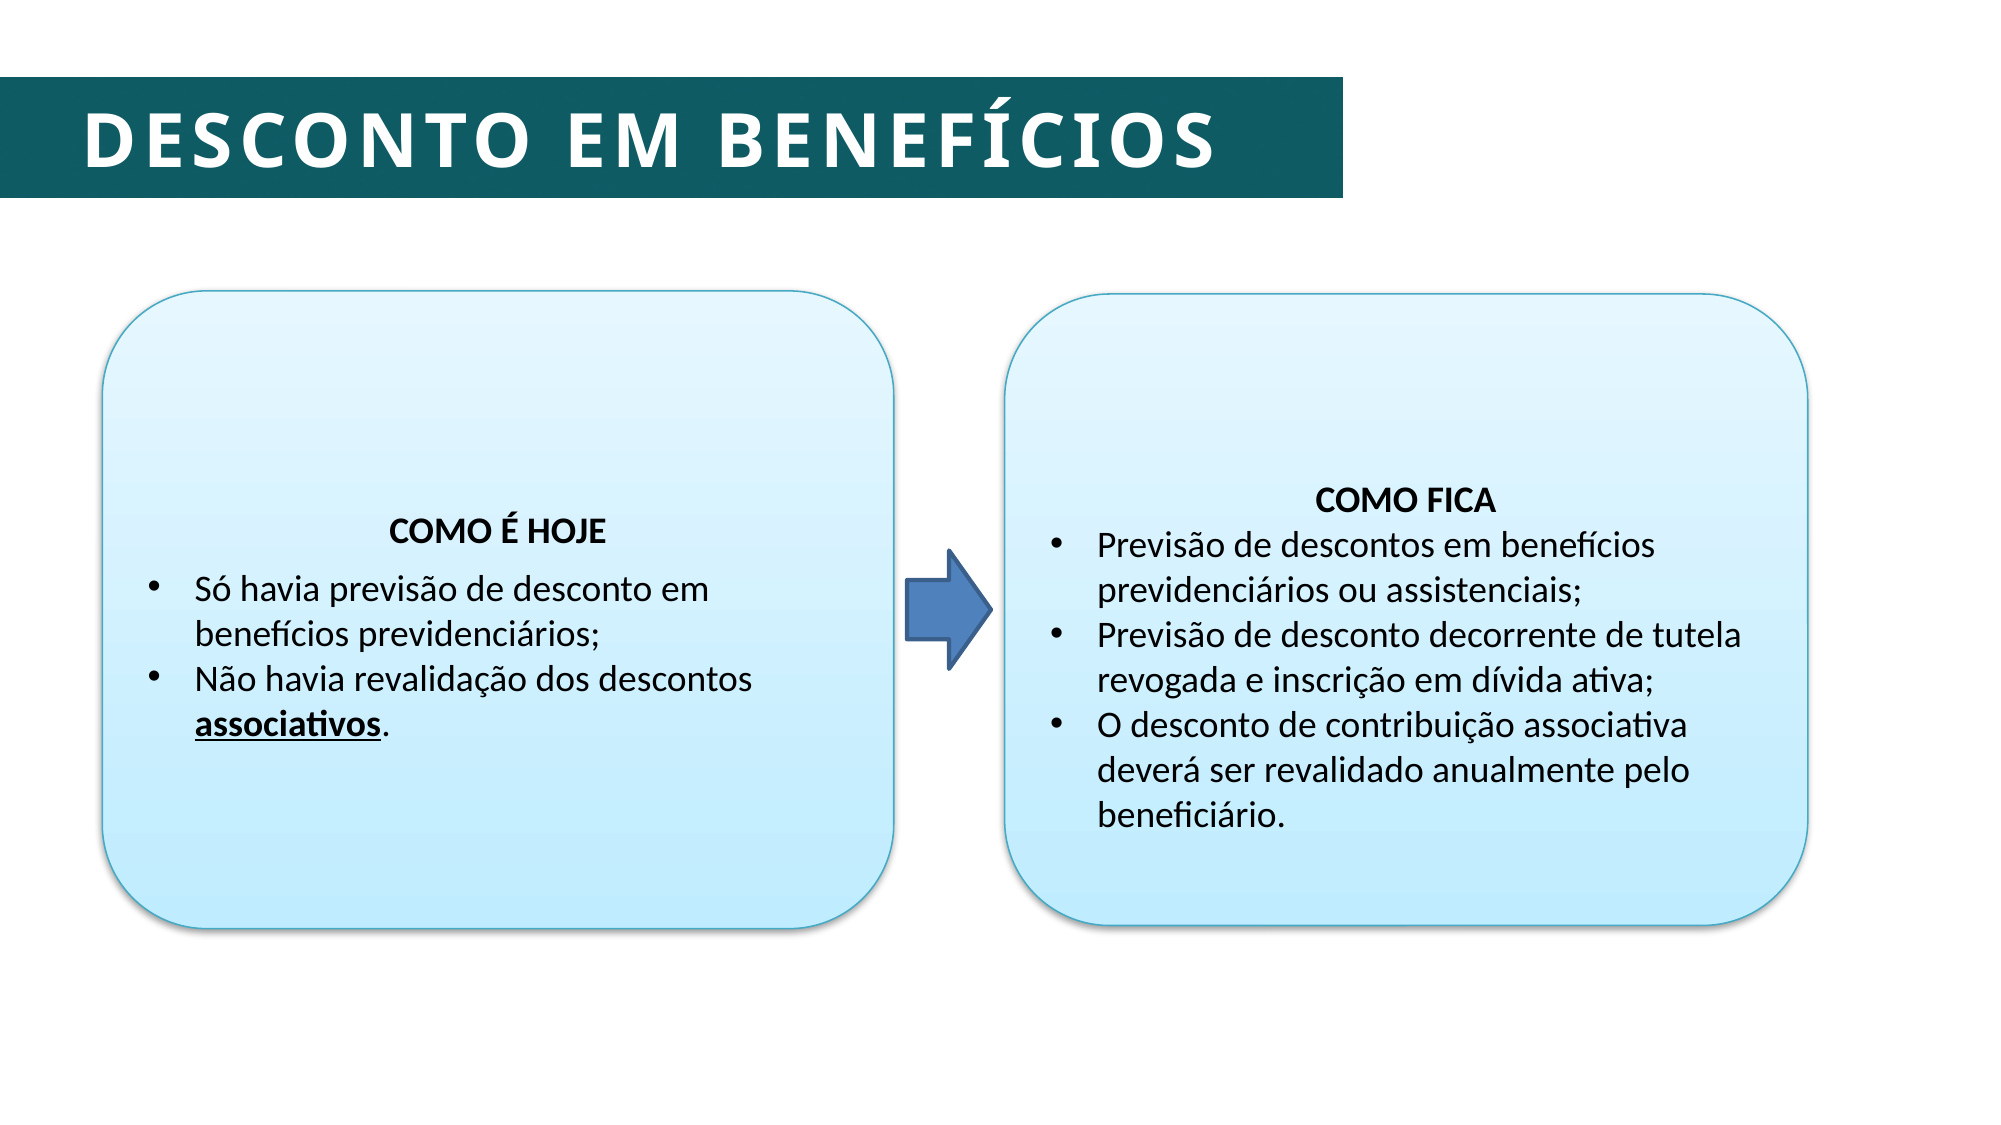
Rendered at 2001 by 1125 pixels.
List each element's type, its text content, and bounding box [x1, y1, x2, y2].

title Desconto em benefícios [66, 13, 1410, 262]
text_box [102, 290, 1809, 929]
picture [0, 77, 1343, 198]
